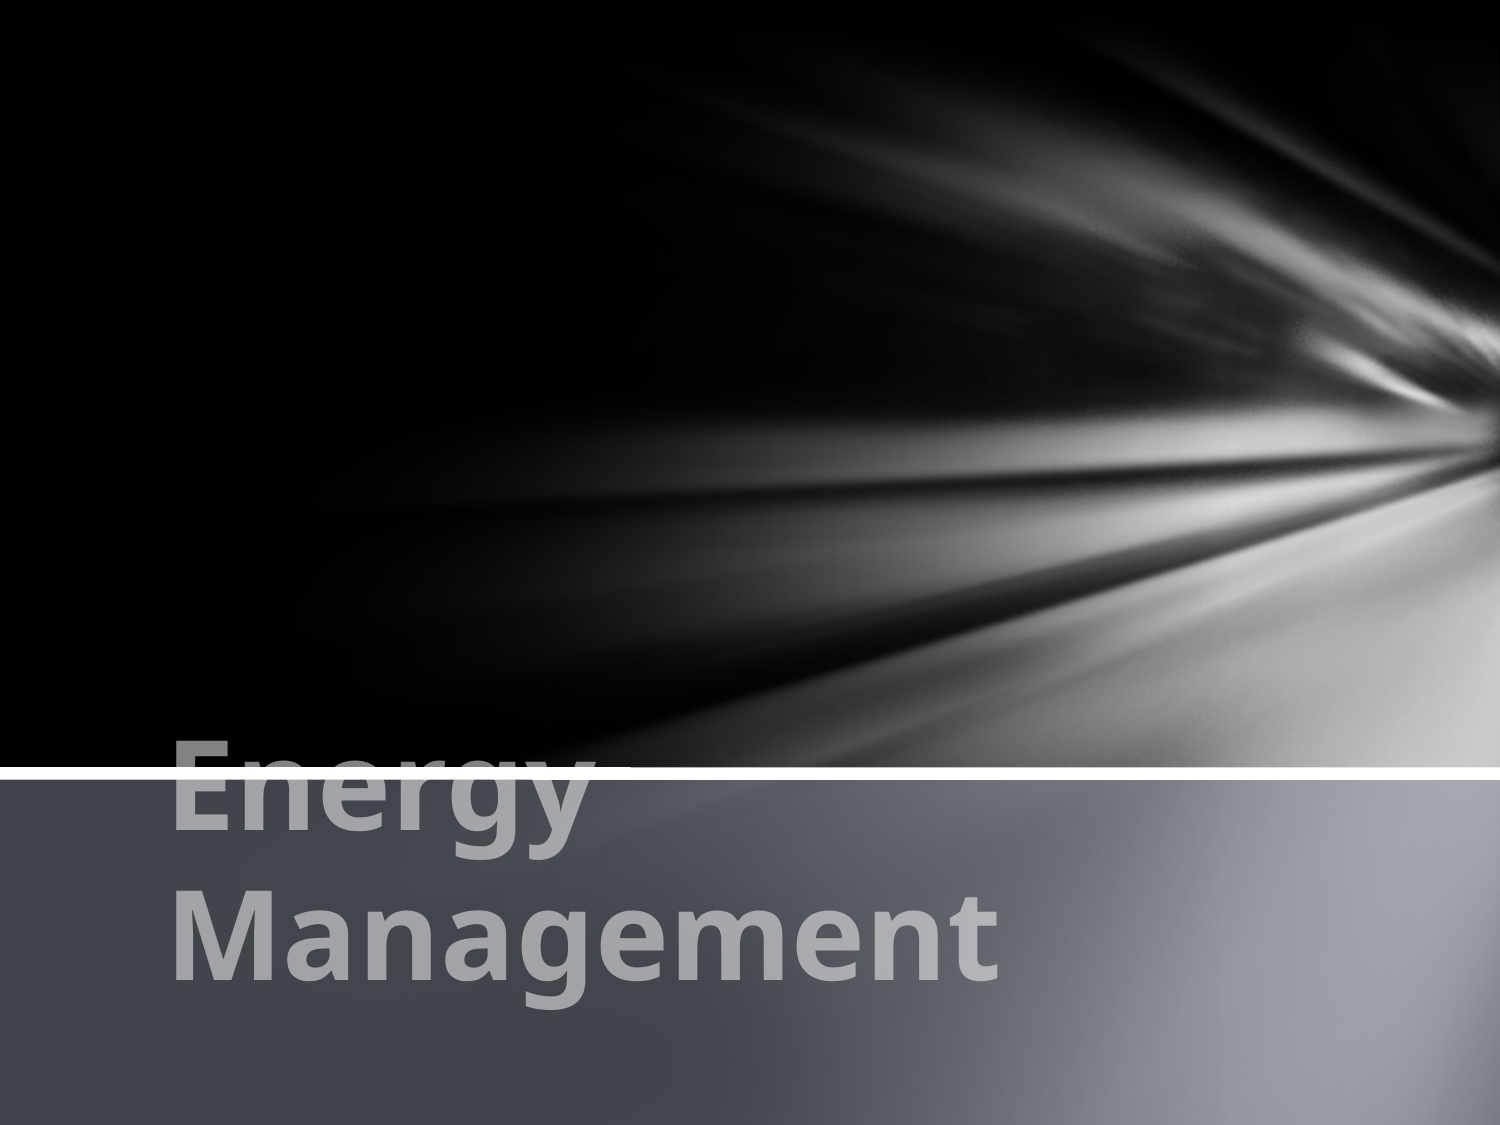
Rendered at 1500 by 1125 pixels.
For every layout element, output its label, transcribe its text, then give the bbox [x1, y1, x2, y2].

title Energy Management [150, 612, 1410, 1013]
